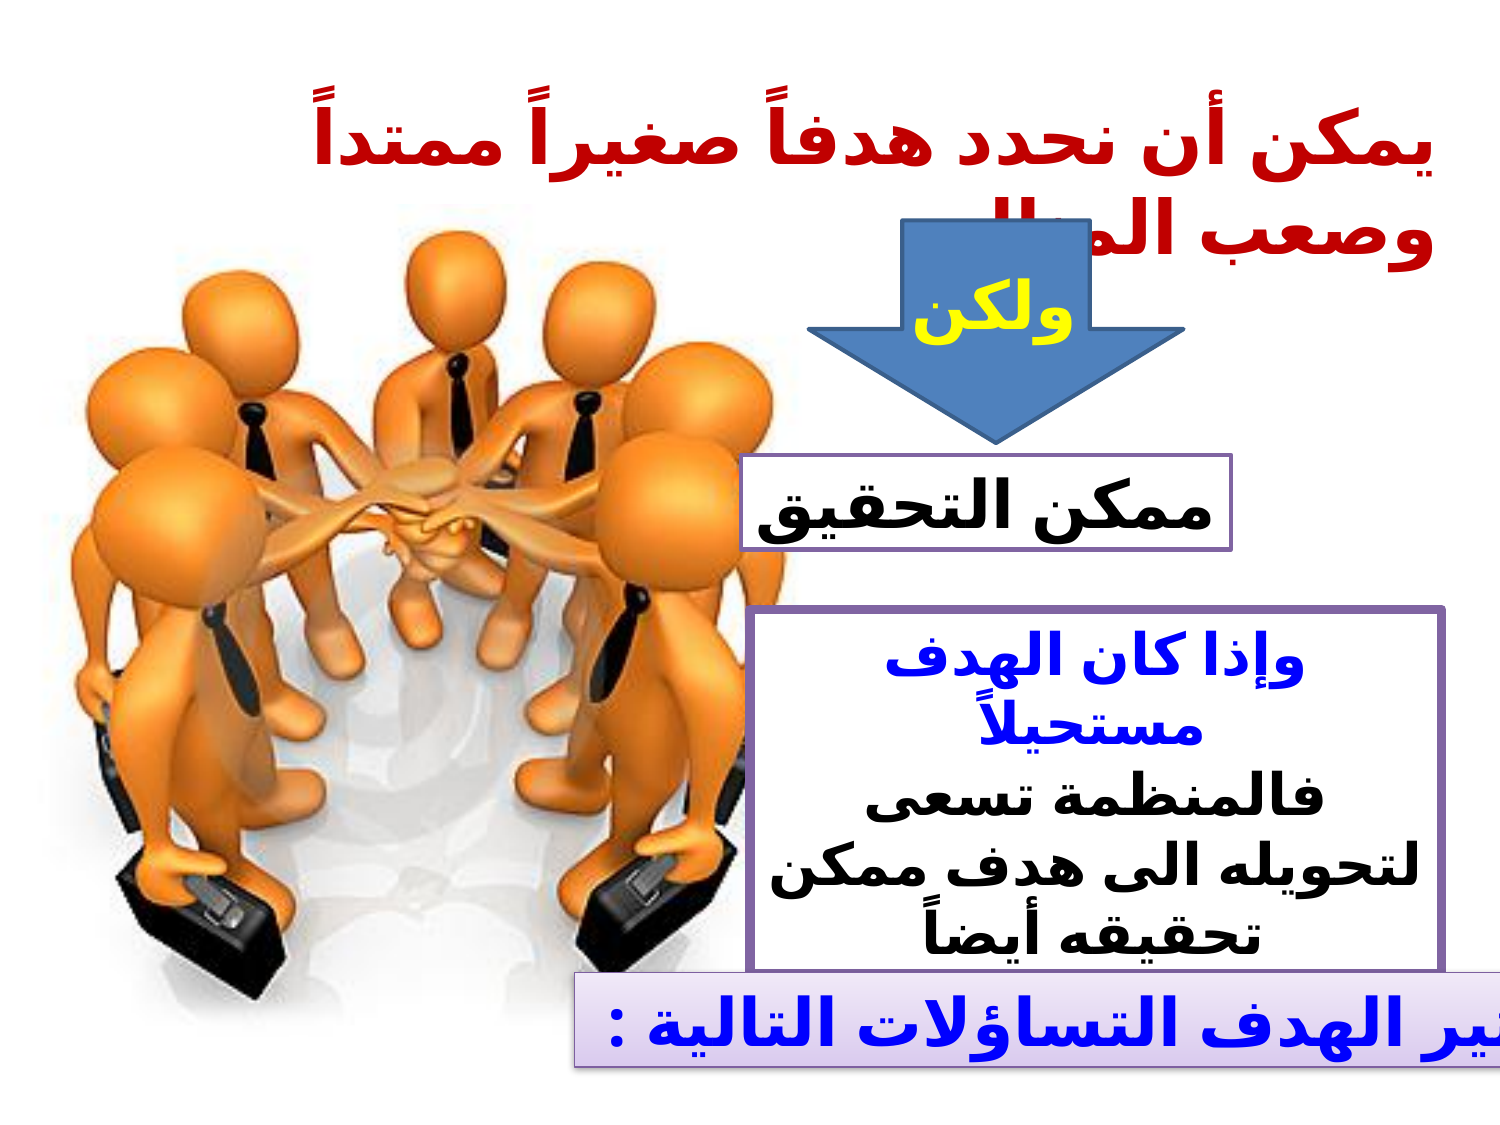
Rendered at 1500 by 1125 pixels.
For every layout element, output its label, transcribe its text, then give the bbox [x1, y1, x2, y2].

text_box يمكن أن نحدد هدفاً صغيراً ممتداً وصعب المنال [117, 81, 1453, 277]
text_box يثير الهدف التساؤلات التالية : [574, 972, 1500, 1068]
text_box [808, 220, 1184, 551]
text_box وإذا كان الهدف مستحيلاً فالمنظمة تسعى لتحويله الى هدف ممكن تحقيقه أيضاً [837, 607, 1443, 970]
picture [0, 204, 833, 1037]
